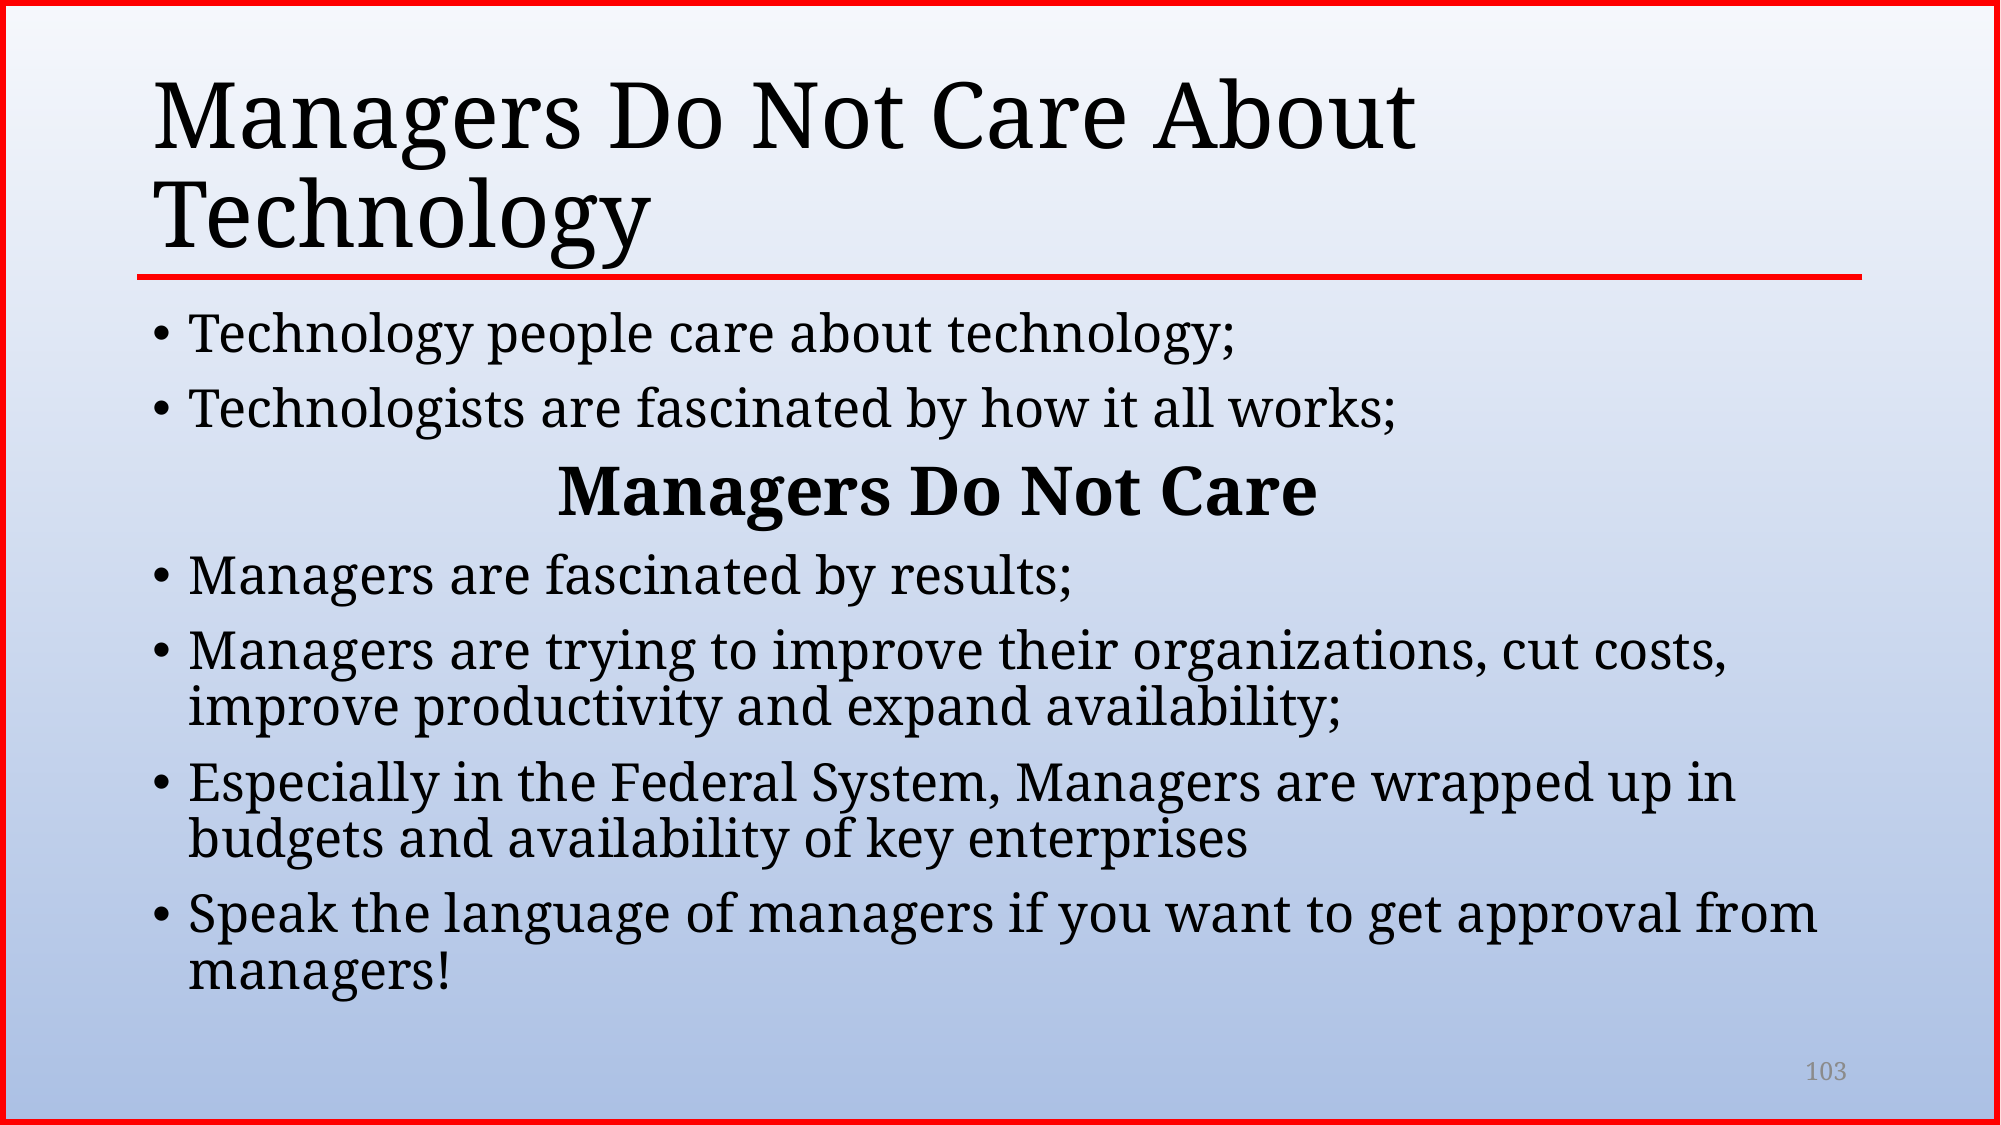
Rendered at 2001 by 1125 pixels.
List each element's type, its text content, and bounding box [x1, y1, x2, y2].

slide_number 103 [1412, 1042, 1863, 1103]
title Managers Do Not Care About Technology [137, 59, 1863, 278]
list Technology people care about technology; Technologists are fascinated by how it all works; Managers Do Not Care Managers are fascinated by results; Managers are trying to improve their organizations, cut costs, improve productivity and expand availability; Especially in the Federal System, Managers are wrapped up in budgets and availability of key enterprises Speak the language of managers if you want to get approval from managers! [137, 299, 1863, 1014]
